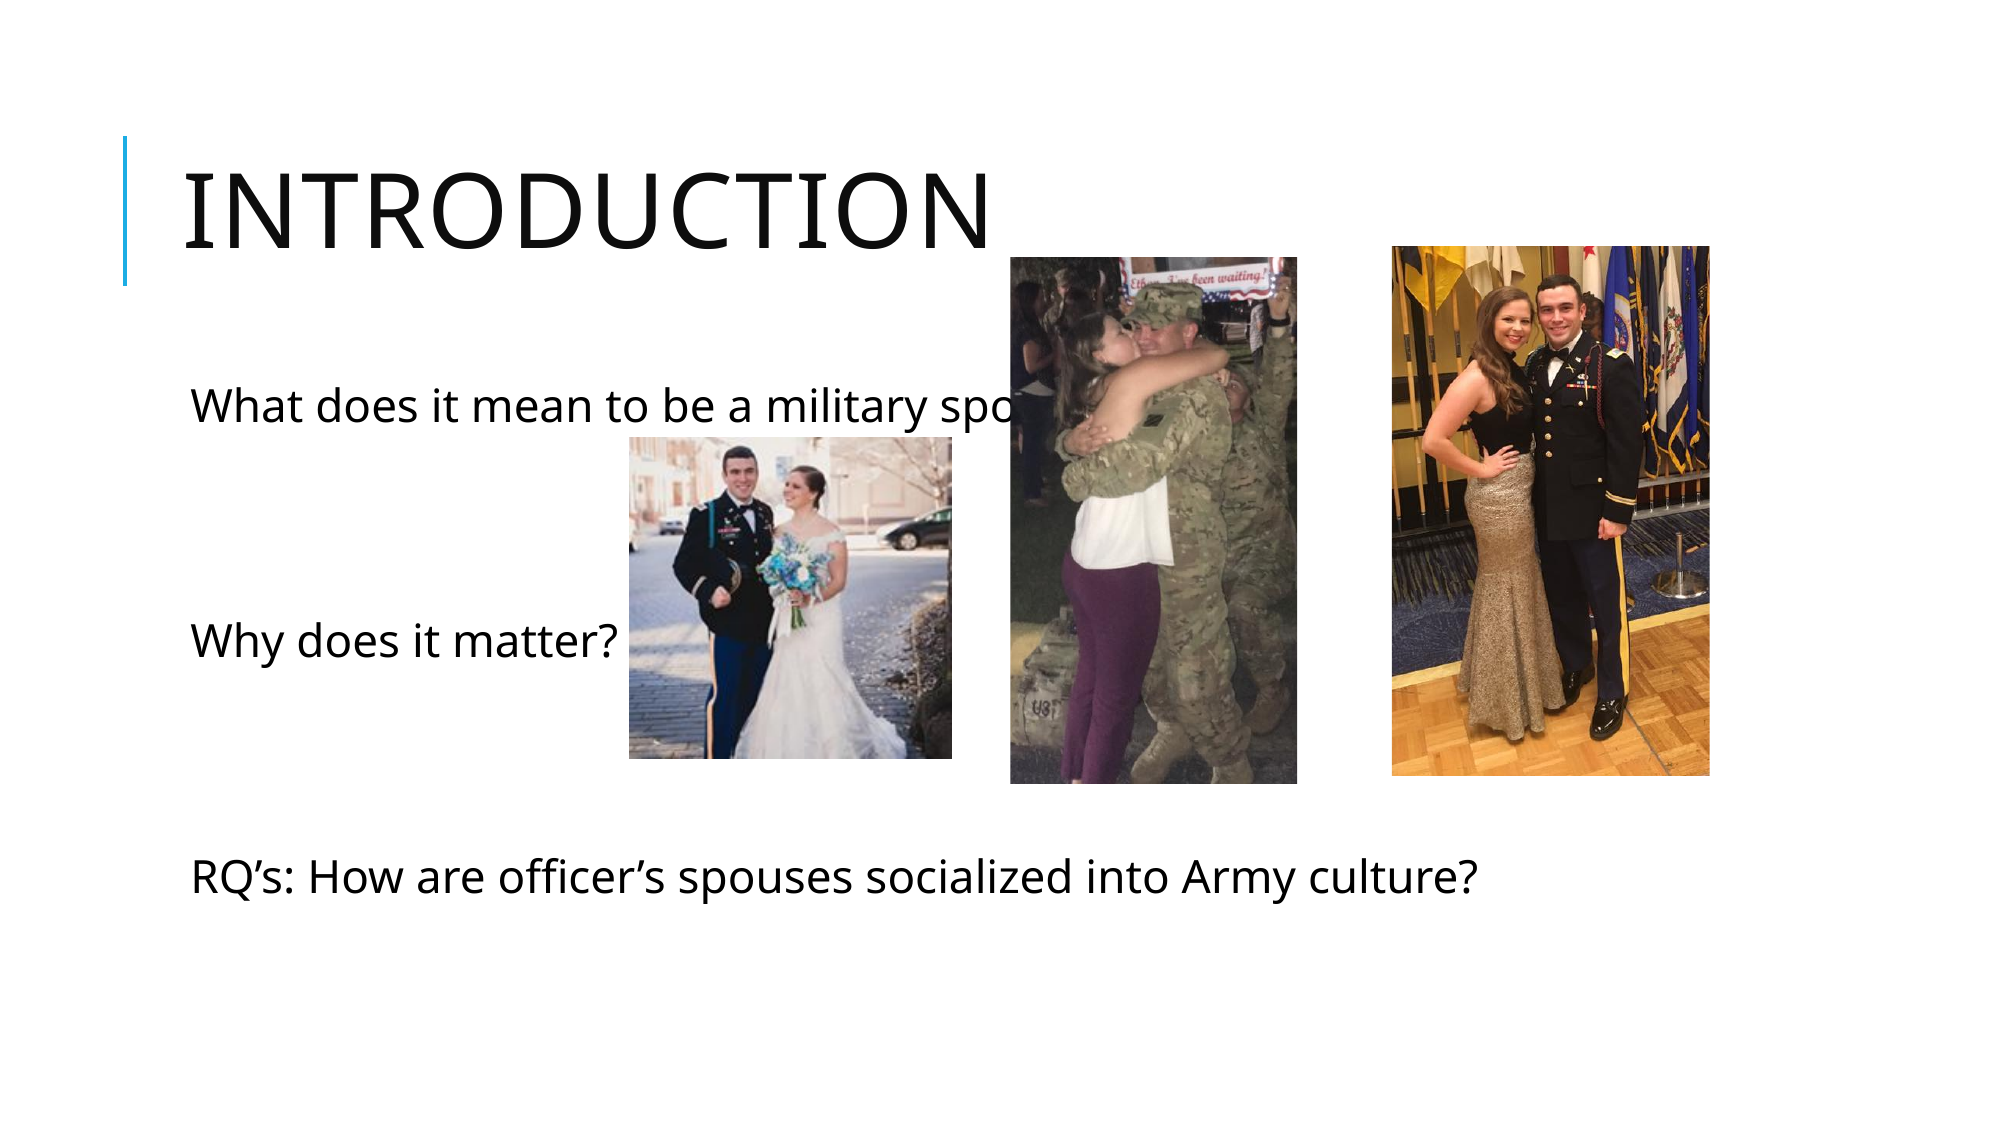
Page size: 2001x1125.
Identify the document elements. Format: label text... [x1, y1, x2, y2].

list What does it mean to be a military spouse? Why does it matter? RQ’s: How are officer’s spouses socialized into Army culture? [168, 375, 1763, 1035]
picture [629, 436, 952, 760]
picture [1391, 246, 1710, 782]
picture [1009, 257, 1298, 786]
title Introduction [168, 96, 1763, 342]
